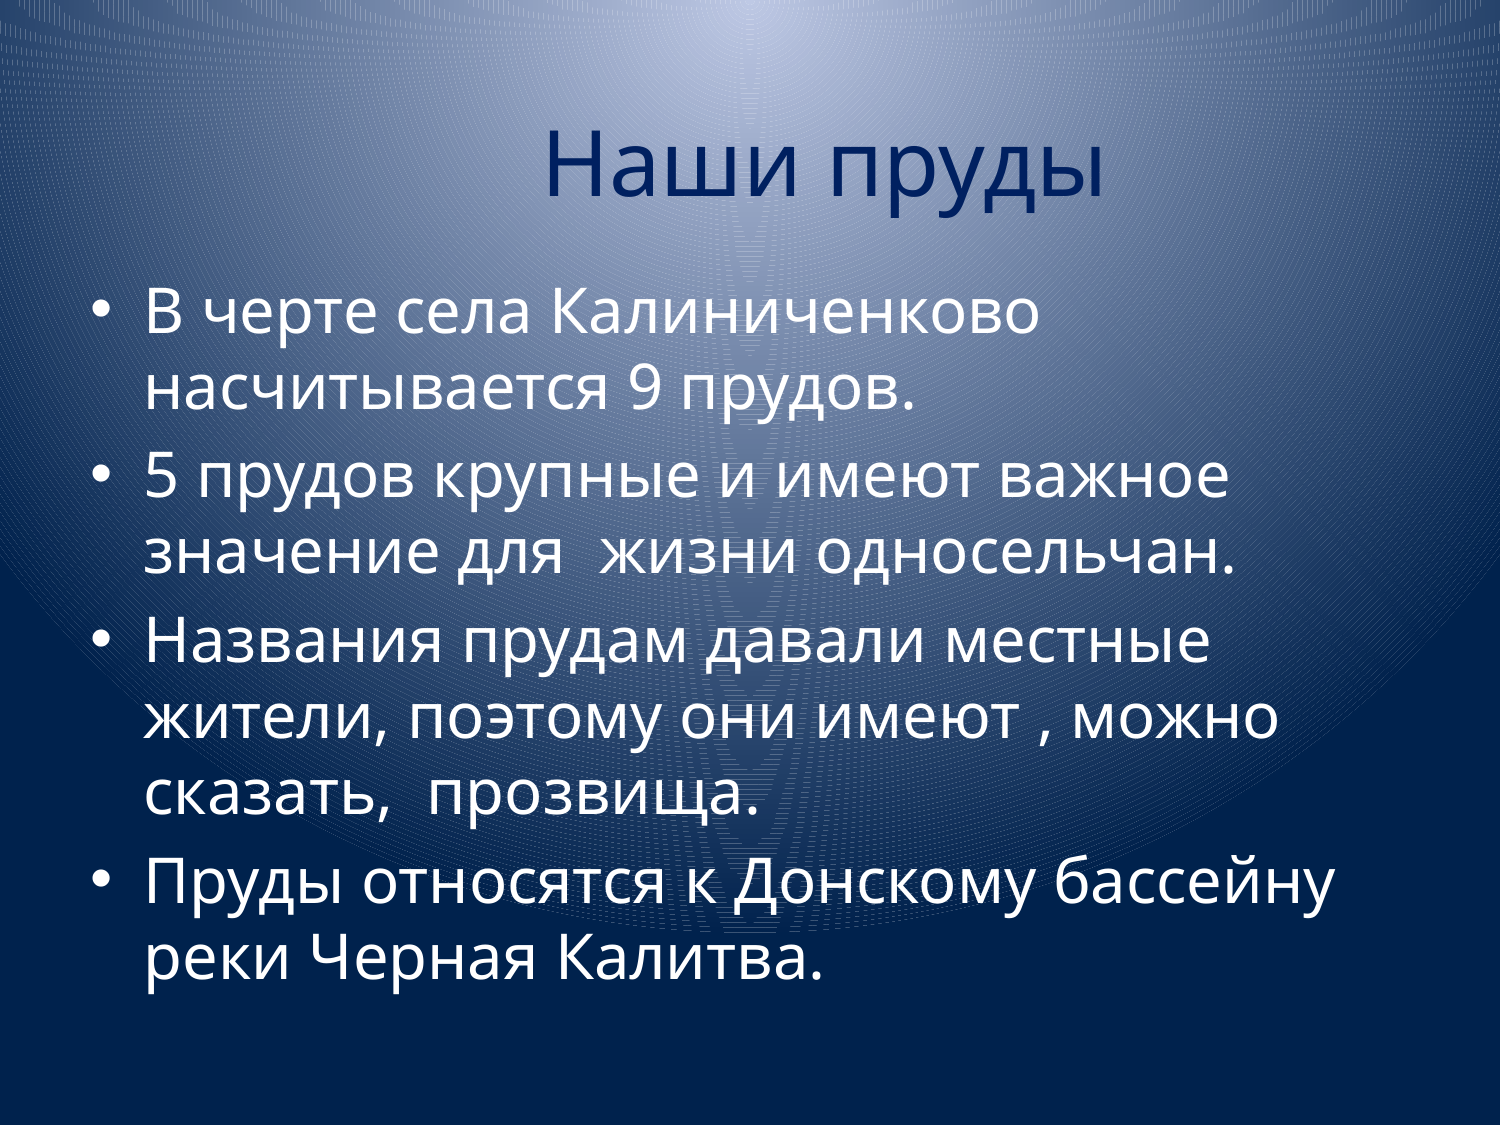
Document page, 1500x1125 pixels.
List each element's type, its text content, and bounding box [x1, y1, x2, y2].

list В черте села Калиниченково насчитывается 9 прудов. 5 прудов крупные и имеют важное значение для жизни односельчан. Названия прудам давали местные жители, поэтому они имеют , можно сказать, прозвища. Пруды относятся к Донскому бассейну реки Черная Калитва. [75, 262, 1425, 1005]
title Наши пруды [150, 66, 1500, 254]
